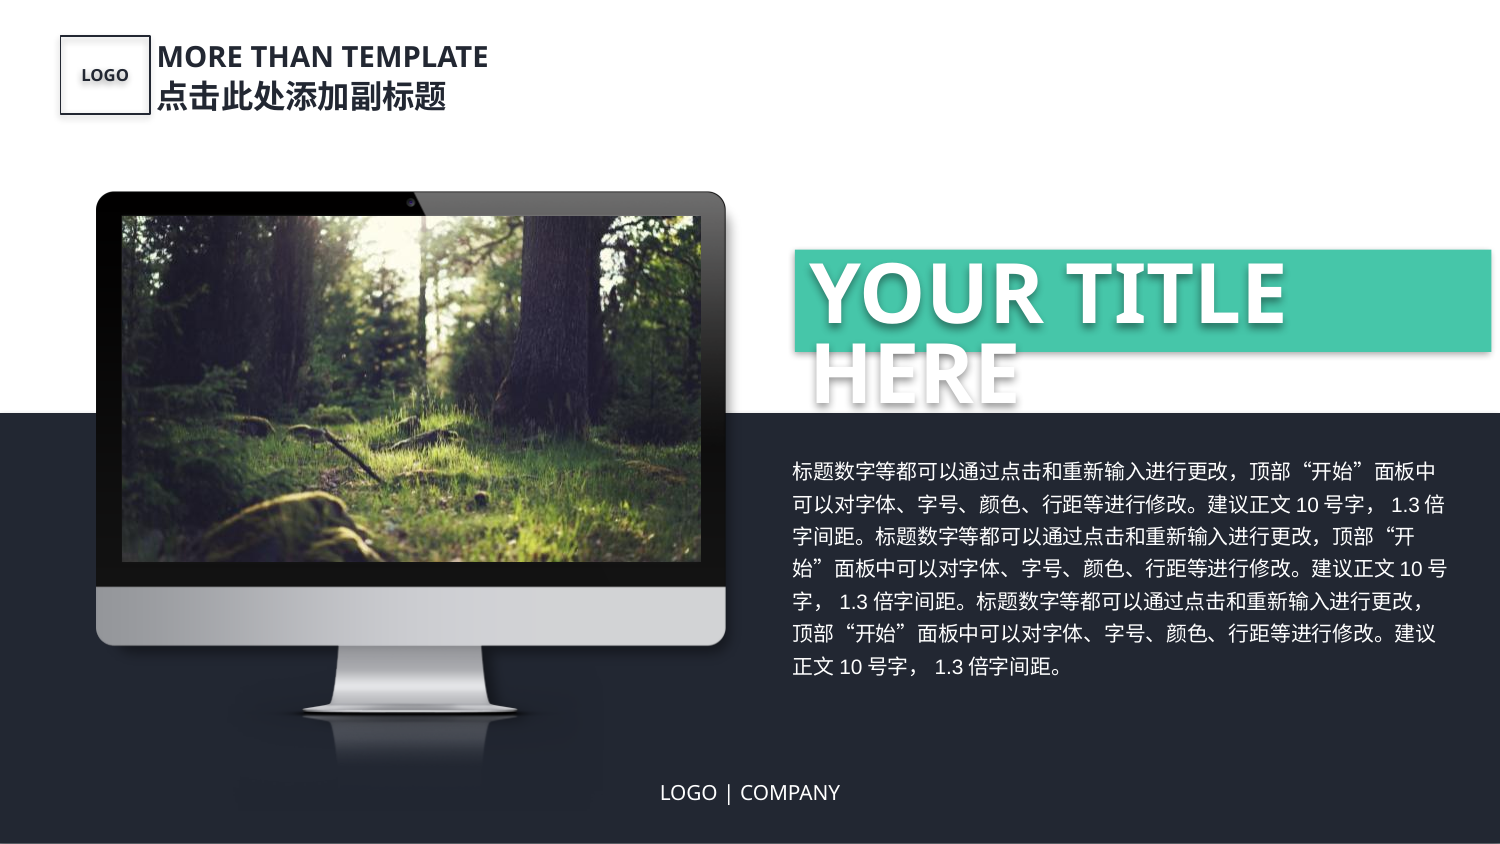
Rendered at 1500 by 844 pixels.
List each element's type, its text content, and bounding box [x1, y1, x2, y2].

text_box 标题数字等都可以通过点击和重新输入进行更改，顶部“开始”面板中可以对字体、字号、颜色、行距等进行修改。建议正文10号字，1.3倍字间距。标题数字等都可以通过点击和重新输入进行更改，顶部“开始”面板中可以对字体、字号、颜色、行距等进行修改。建议正文10号字，1.3倍字间距。标题数字等都可以通过点击和重新输入进行更改，顶部“开始”面板中可以对字体、字号、颜色、行距等进行修改。建议正文10号字，1.3倍字间距。 [778, 444, 1468, 686]
text_box [0, 412, 1500, 844]
text_box MORE THAN TEMPLATE 点击此处添加副标题 [141, 27, 514, 123]
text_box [794, 249, 1492, 353]
text_box LOGO | COMPANY [767, 777, 912, 812]
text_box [96, 177, 763, 811]
text_box LOGO [60, 35, 151, 115]
